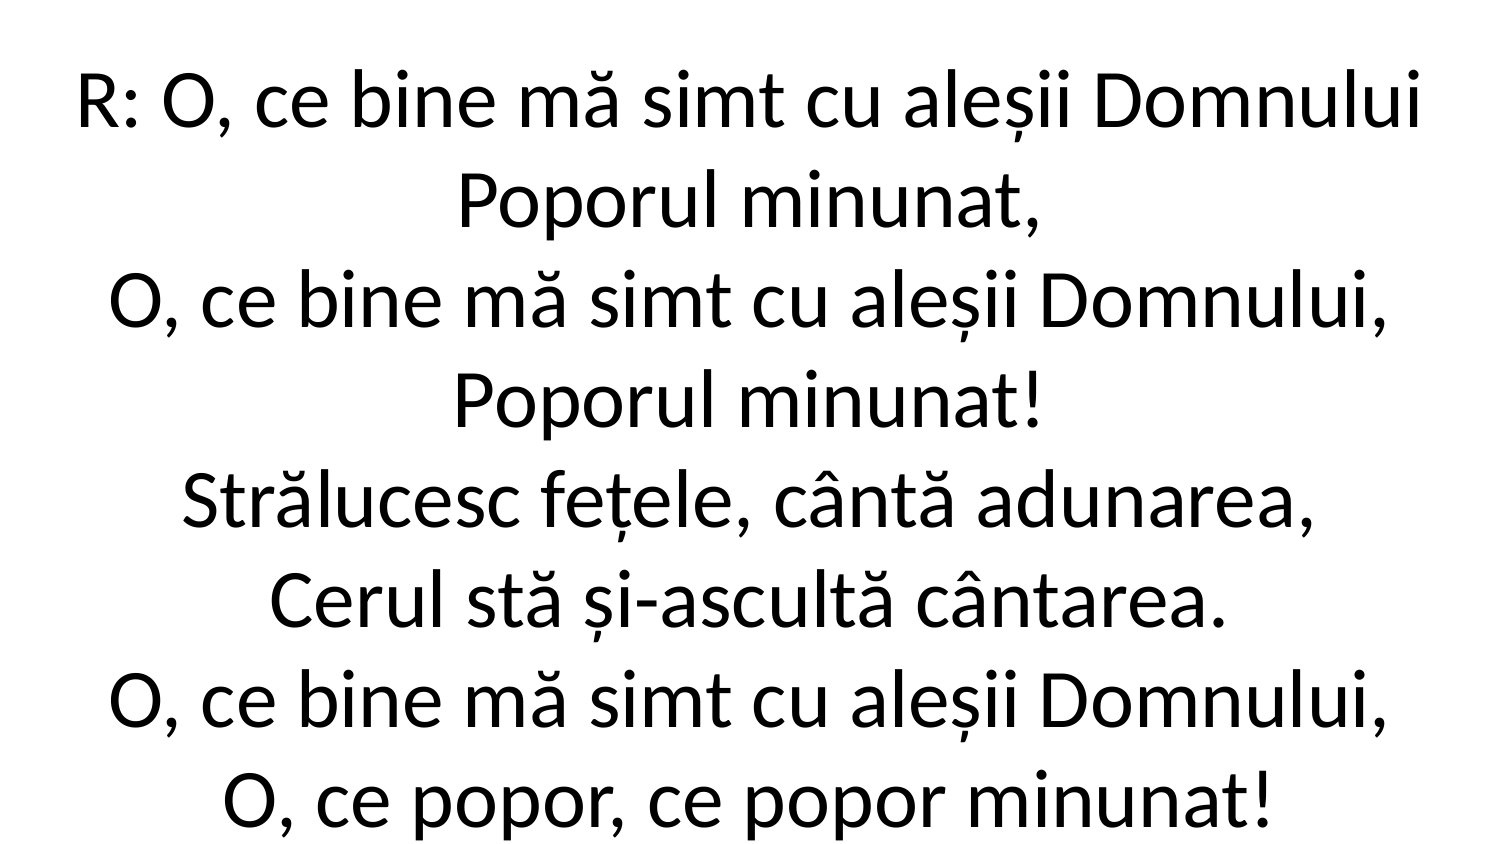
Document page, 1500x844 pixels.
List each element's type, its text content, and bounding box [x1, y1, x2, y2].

text_box R: O, ce bine mă simt cu aleșii Domnului Poporul minunat, O, ce bine mă simt cu aleșii Domnului, Poporul minunat! Strălucesc fețele, cântă adunarea, Cerul stă și-ascultă cântarea. O, ce bine mă simt cu aleșii Domnului, O, ce popor, ce popor minunat! [60, 0, 1440, 844]
